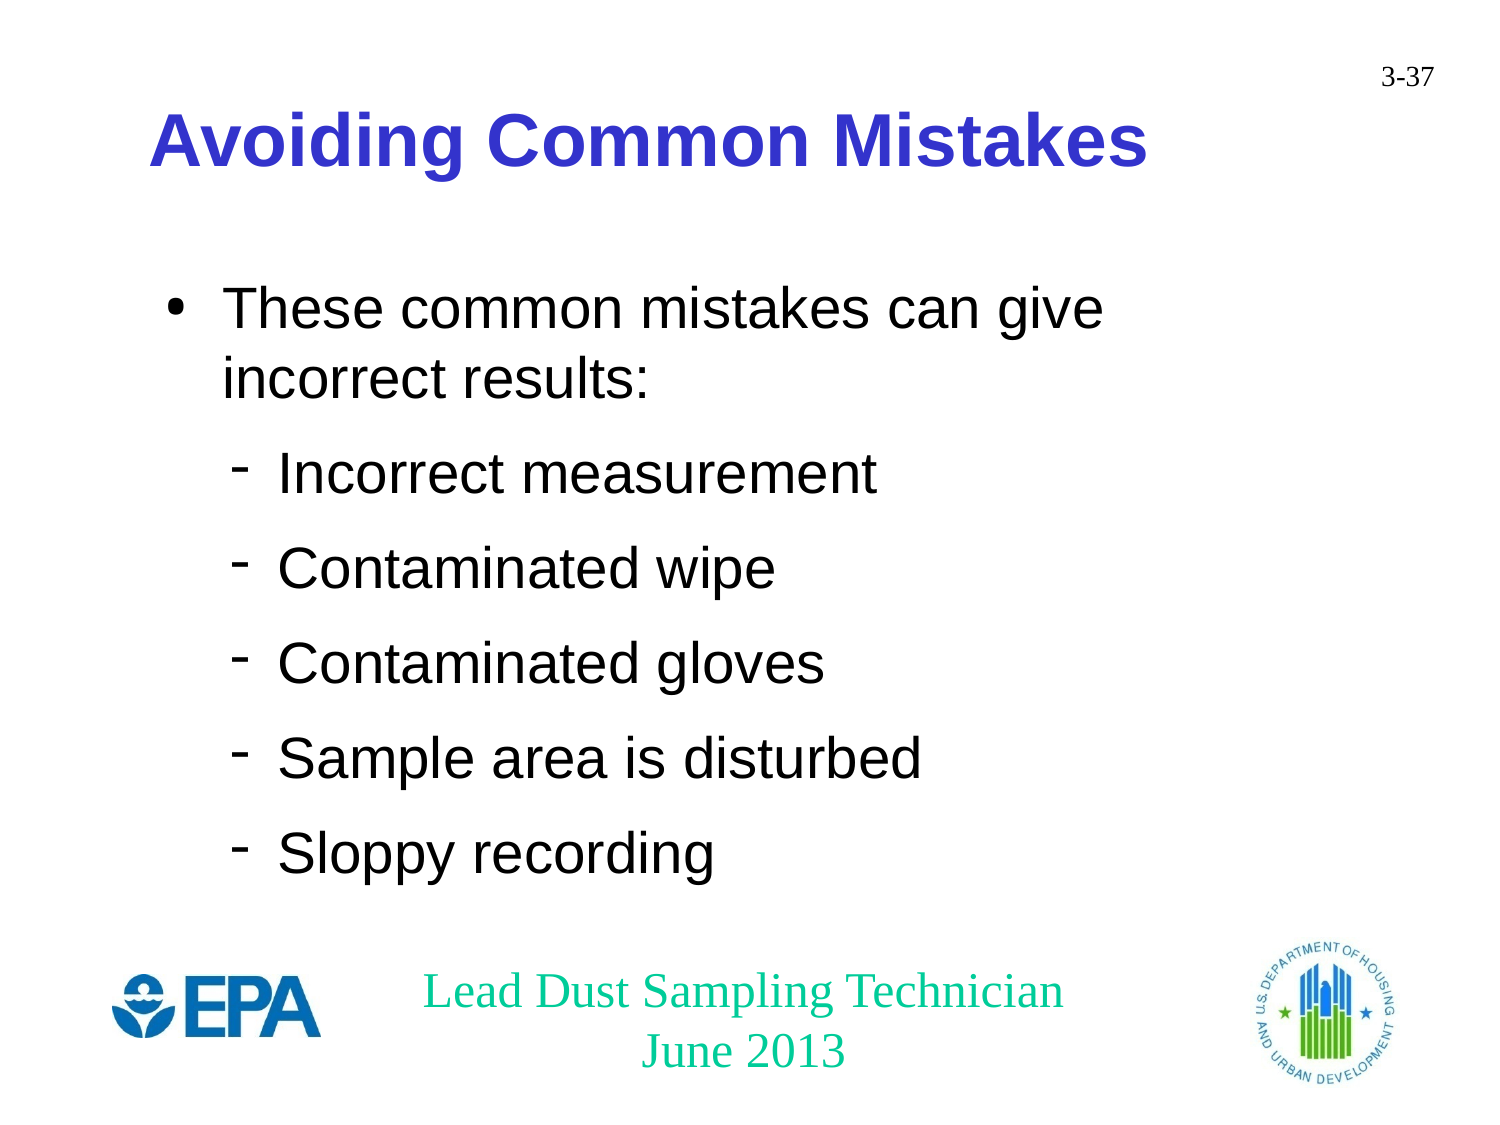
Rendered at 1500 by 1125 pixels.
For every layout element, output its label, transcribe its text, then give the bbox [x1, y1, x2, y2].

picture [1250, 937, 1400, 1088]
picture [112, 974, 321, 1038]
text_box Avoiding Common Mistakes [134, 42, 1284, 230]
text_box These common mistakes can give incorrect results: Incorrect measurement Contaminated wipe Contaminated gloves Sample area is disturbed Sloppy recording [150, 263, 1337, 887]
